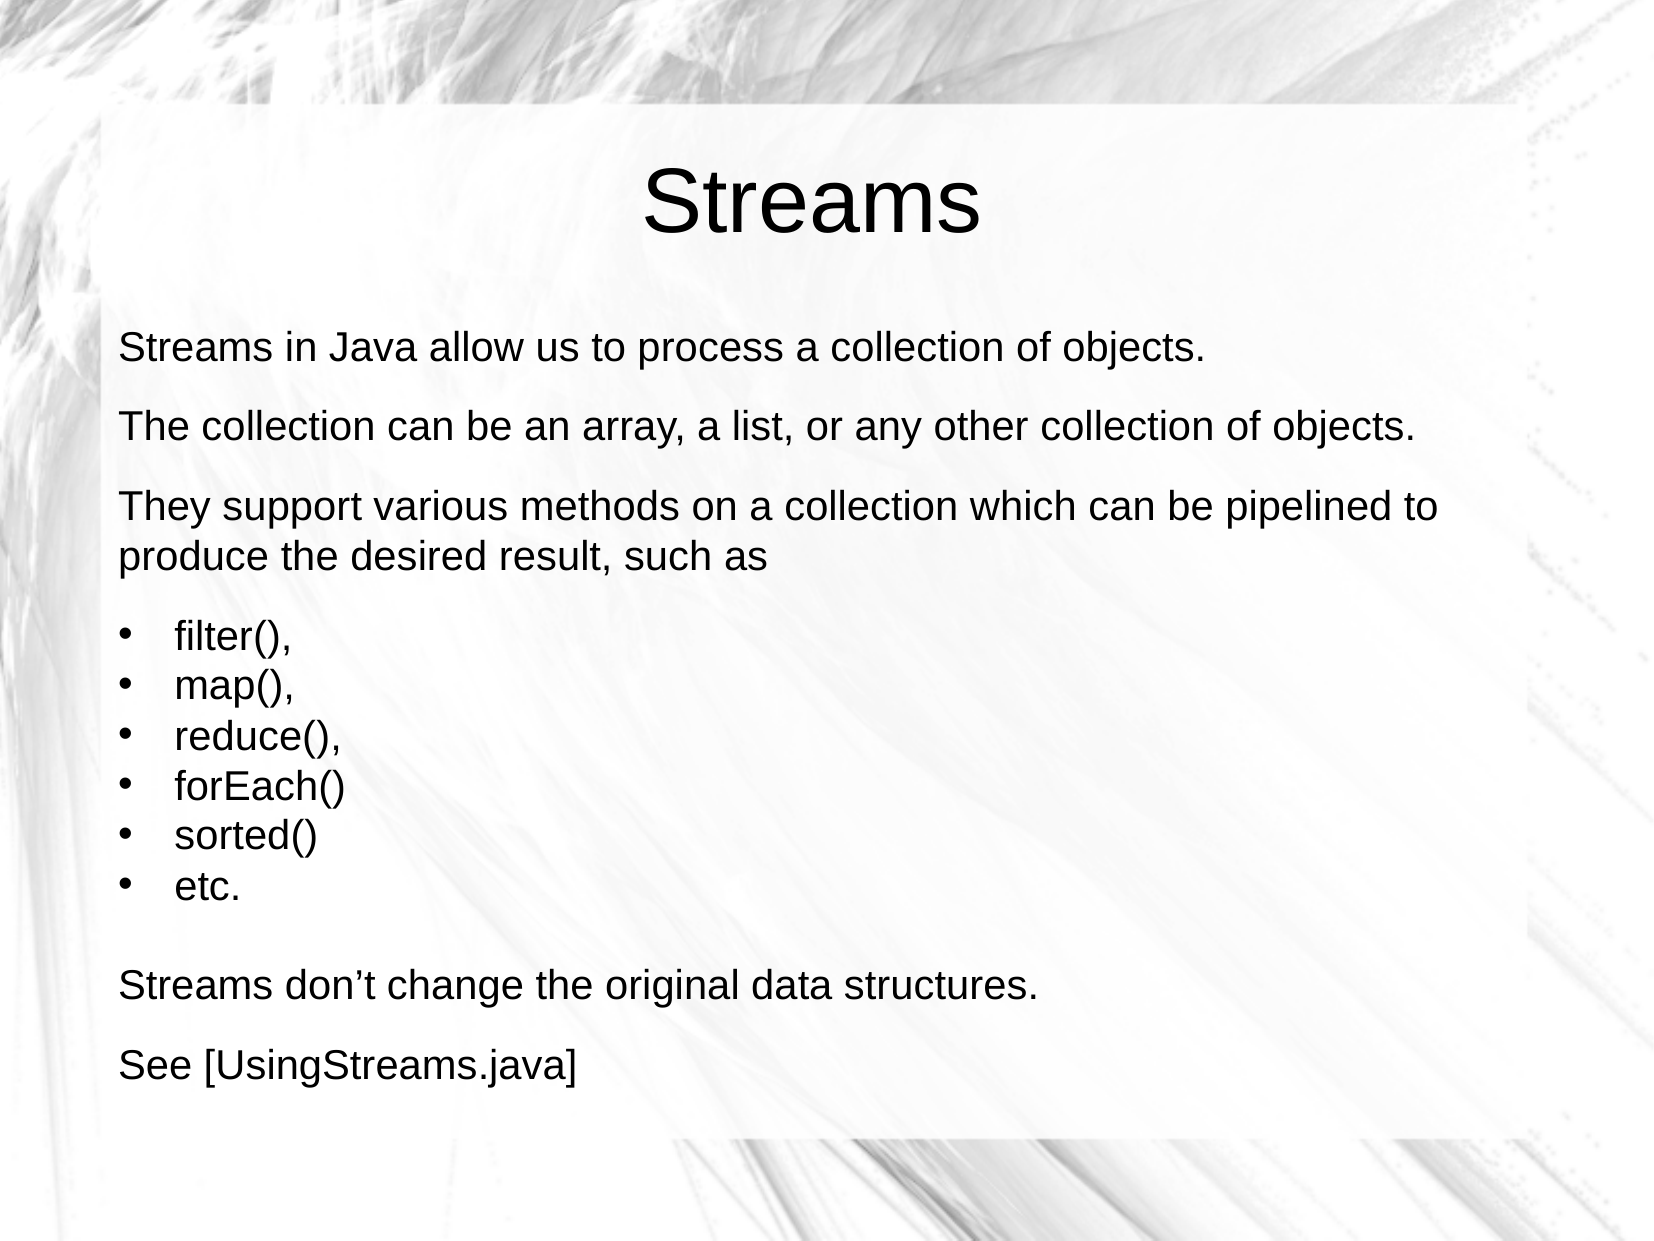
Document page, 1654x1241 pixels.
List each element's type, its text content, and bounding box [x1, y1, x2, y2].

title Streams [118, 112, 1506, 281]
list Streams in Java allow us to process a collection of objects. The collection can be an array, a list, or any other collection of objects. They support various methods on a collection which can be pipelined to produce the desired result, such as filter(), map(), reduce(), forEach() sorted() etc. Streams don’t change the original data structures. See [UsingStreams.java] [118, 319, 1571, 1102]
picture [0, 0, 1654, 1241]
